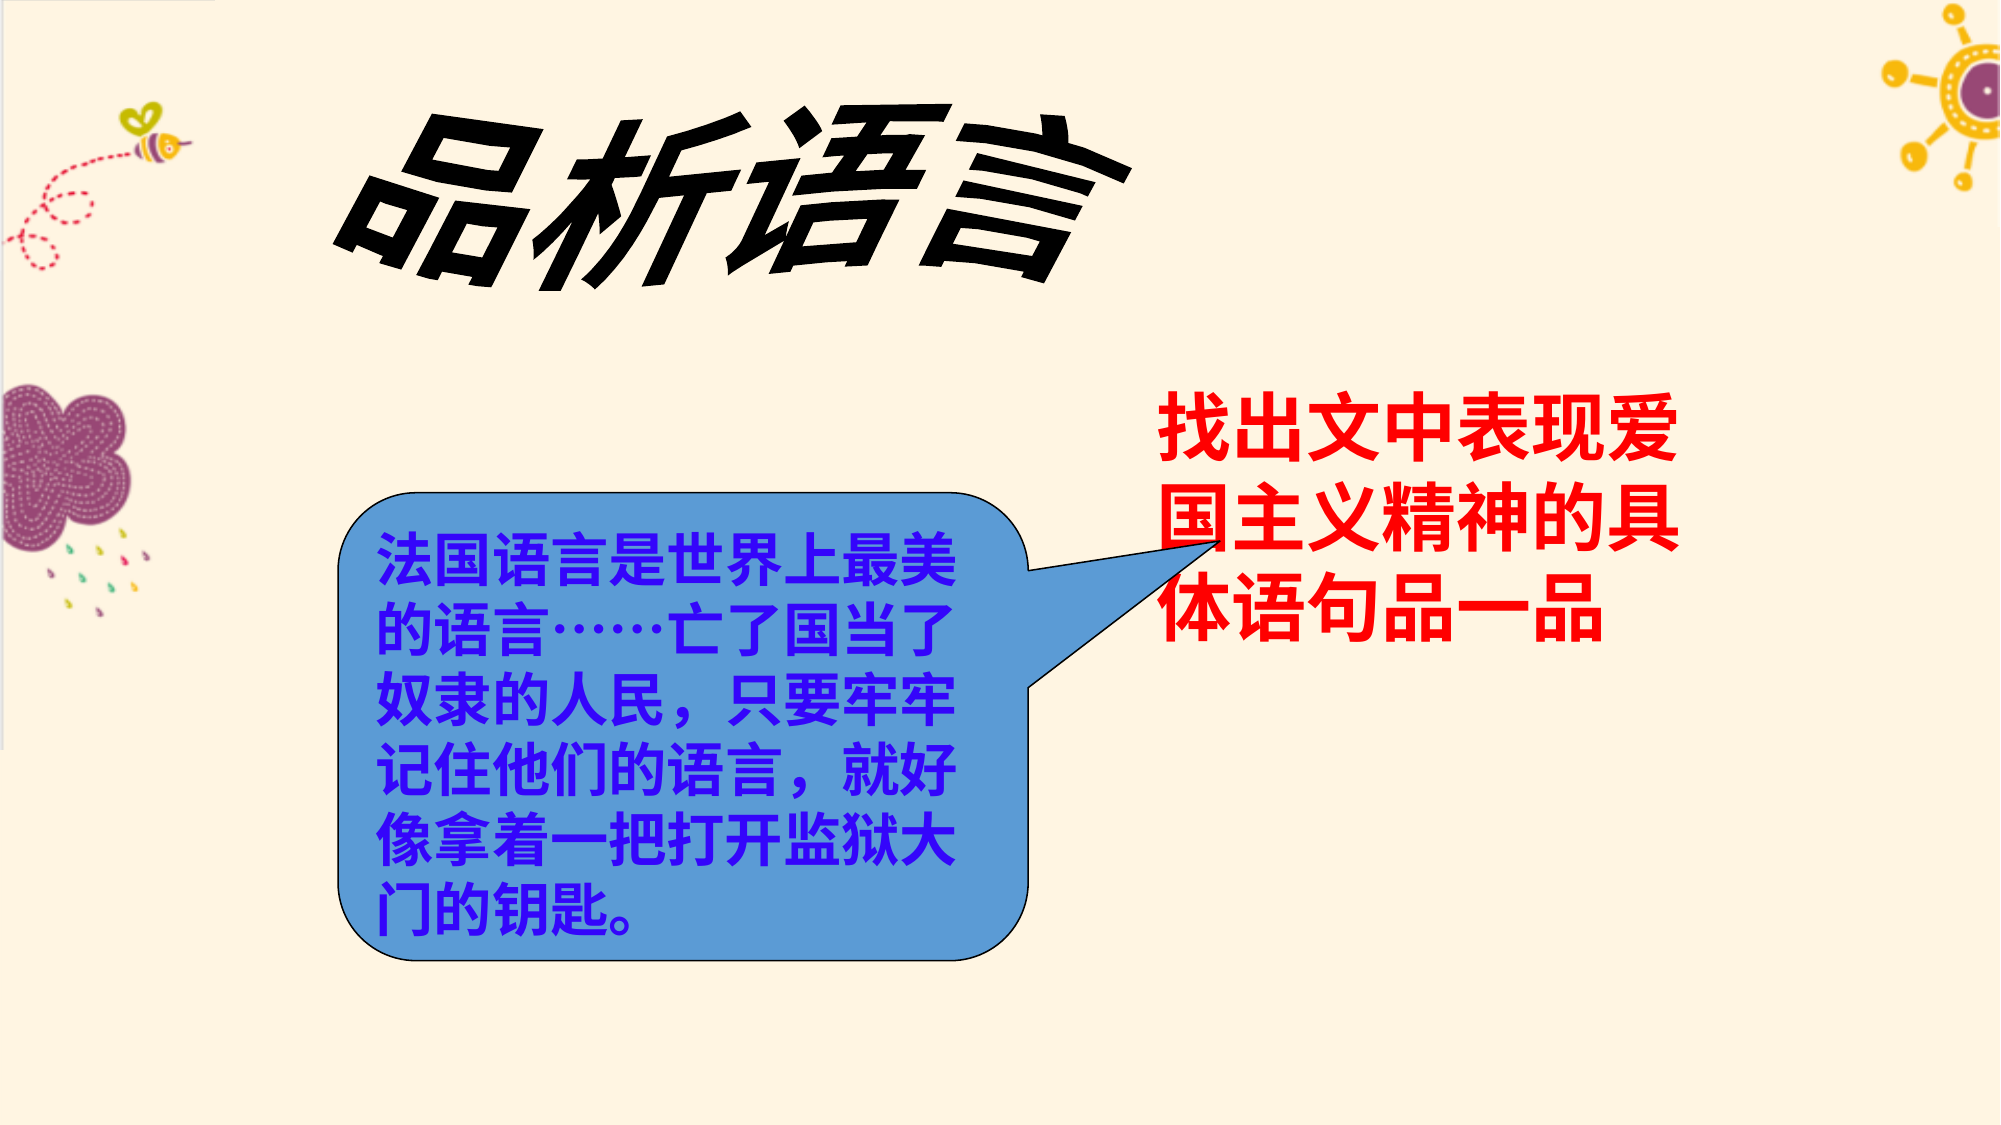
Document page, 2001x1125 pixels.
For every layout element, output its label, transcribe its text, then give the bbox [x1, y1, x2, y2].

text_box 找出文中表现爱国主义精神的具体语句品一品 [1141, 373, 1709, 659]
text_box 法国语言是世界上最美的语言……亡了国当了奴隶的人民，只要牢牢记住他们的语言，就好像拿着一把打开监狱大门的钥匙。 [338, 492, 1221, 961]
picture [0, 0, 2000, 1125]
